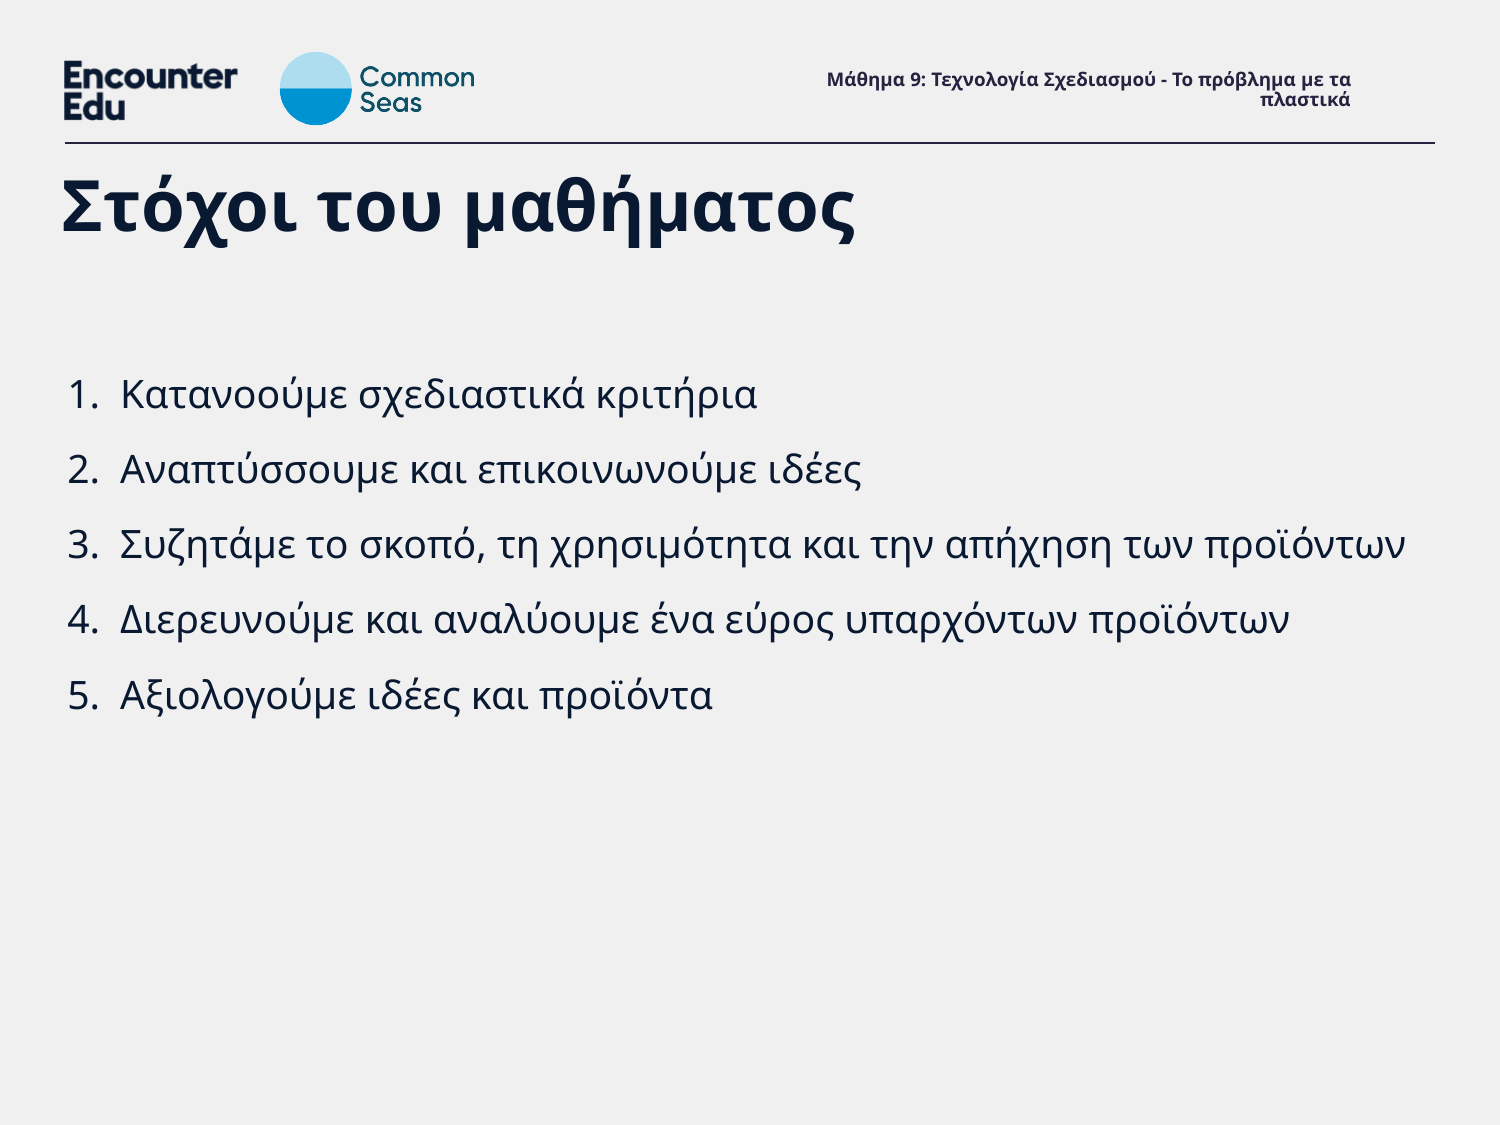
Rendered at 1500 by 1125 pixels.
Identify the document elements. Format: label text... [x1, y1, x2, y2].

picture [272, 49, 482, 128]
title Μάθημα 9: Τεχνολογία Σχεδιασμού - Το πρόβλημα με τα πλαστικά [749, 67, 1359, 114]
list Κατανοούμε σχεδιαστικά κριτήρια Αναπτύσσουμε και επικοινωνούμε ιδέες Συζητάμε το σκοπό, τη χρησιμότητα και την απήχηση των προϊόντων Διερευνούμε και αναλύουμε ένα εύρος υπαρχόντων προϊόντων Αξιολογούμε ιδέες και προϊόντα [59, 352, 1420, 728]
picture [60, 59, 243, 122]
